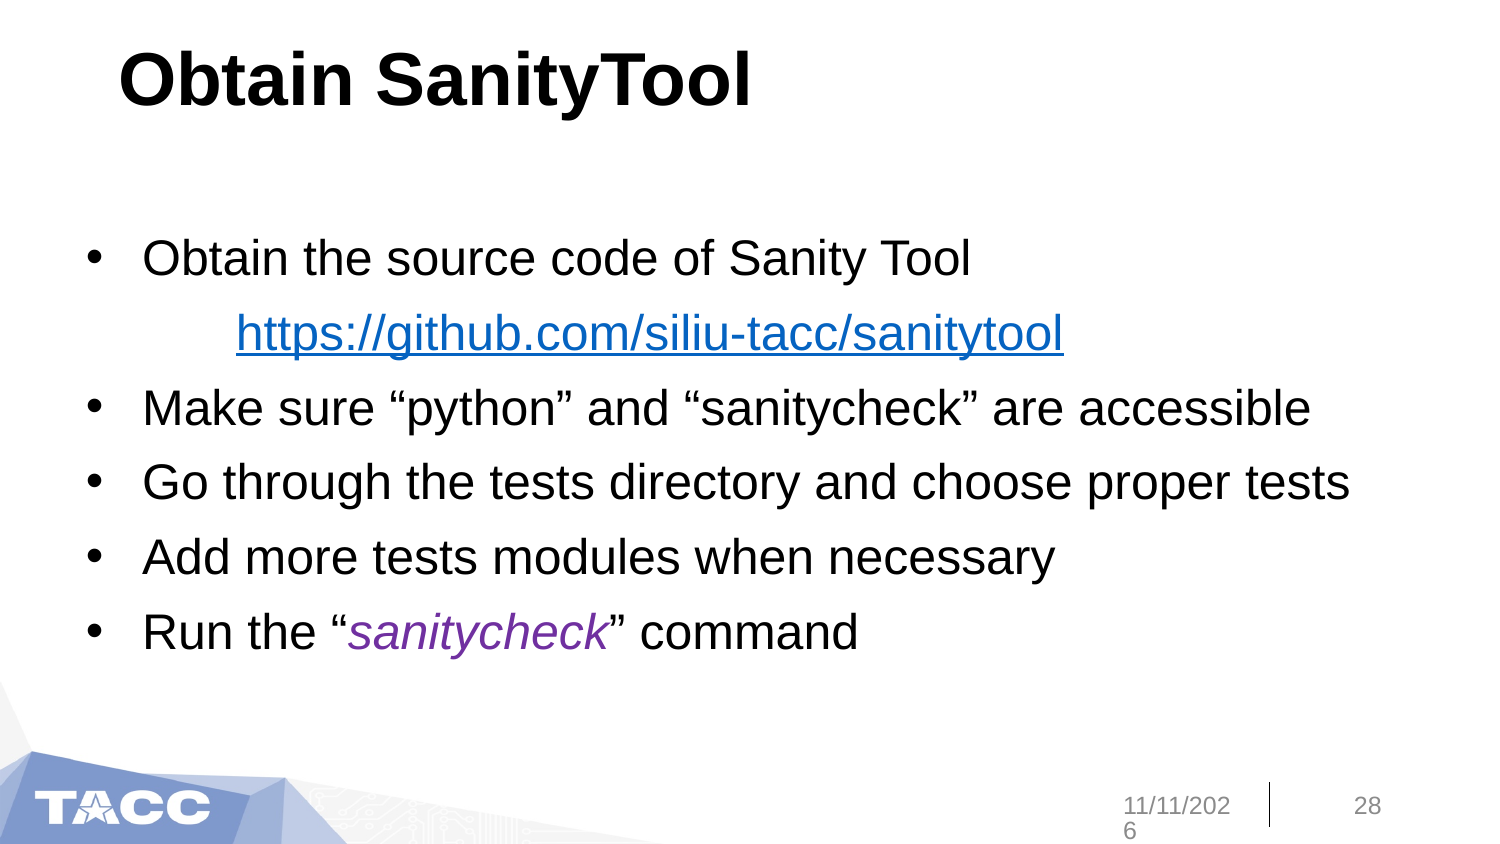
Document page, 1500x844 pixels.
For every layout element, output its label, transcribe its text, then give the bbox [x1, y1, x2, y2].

list Obtain the source code of Sanity Tool https://github.com/siliu-tacc/sanitytool Make sure “python” and “sanitycheck” are accessible Go through the tests directory and choose proper tests Add more tests modules when necessary Run the “sanitycheck” command [70, 224, 1452, 760]
picture [0, 0, 1500, 844]
slide_number 28 [1284, 782, 1397, 827]
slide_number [1108, 782, 1255, 827]
title Obtain SanityTool [103, 0, 1397, 164]
